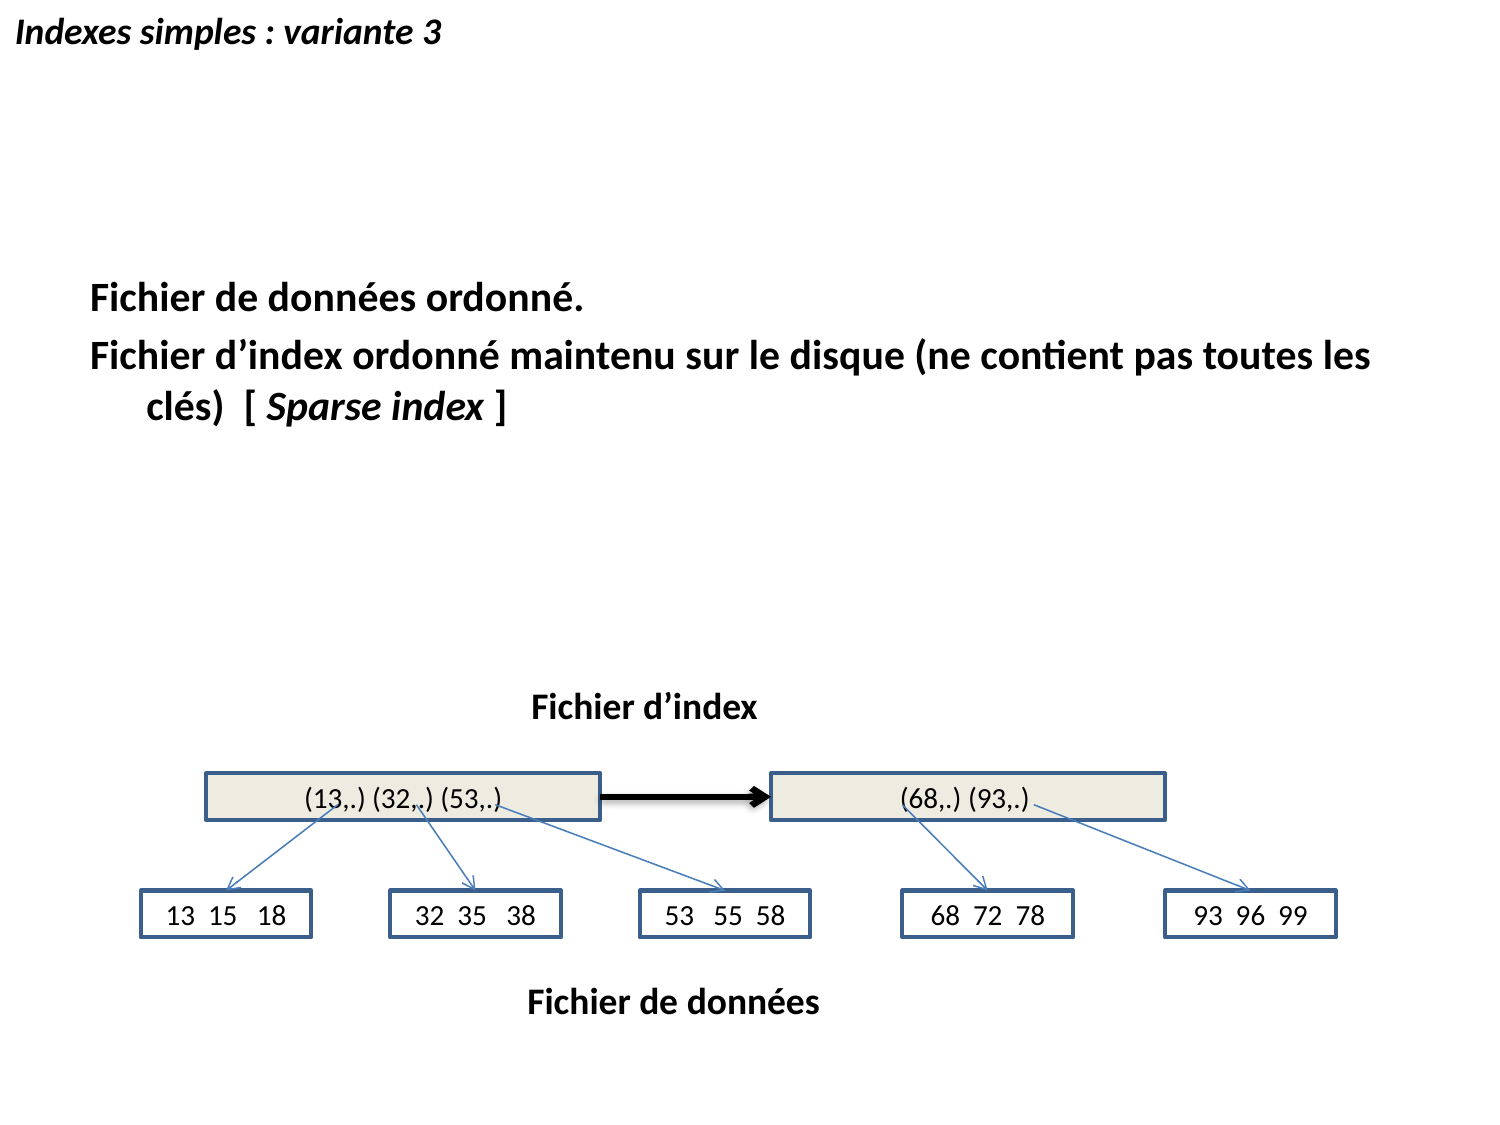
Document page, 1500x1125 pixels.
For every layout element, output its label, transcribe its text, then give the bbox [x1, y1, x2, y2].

text_box Fichier de données [492, 975, 856, 1031]
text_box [140, 773, 1337, 938]
text_box Fichier d’index [503, 679, 786, 735]
list Fichier de données ordonné. Fichier d’index ordonné maintenu sur le disque (ne contient pas toutes les clés) [ Sparse index ] [75, 262, 1418, 516]
text_box Indexes simples : variante 3 [0, 0, 539, 60]
